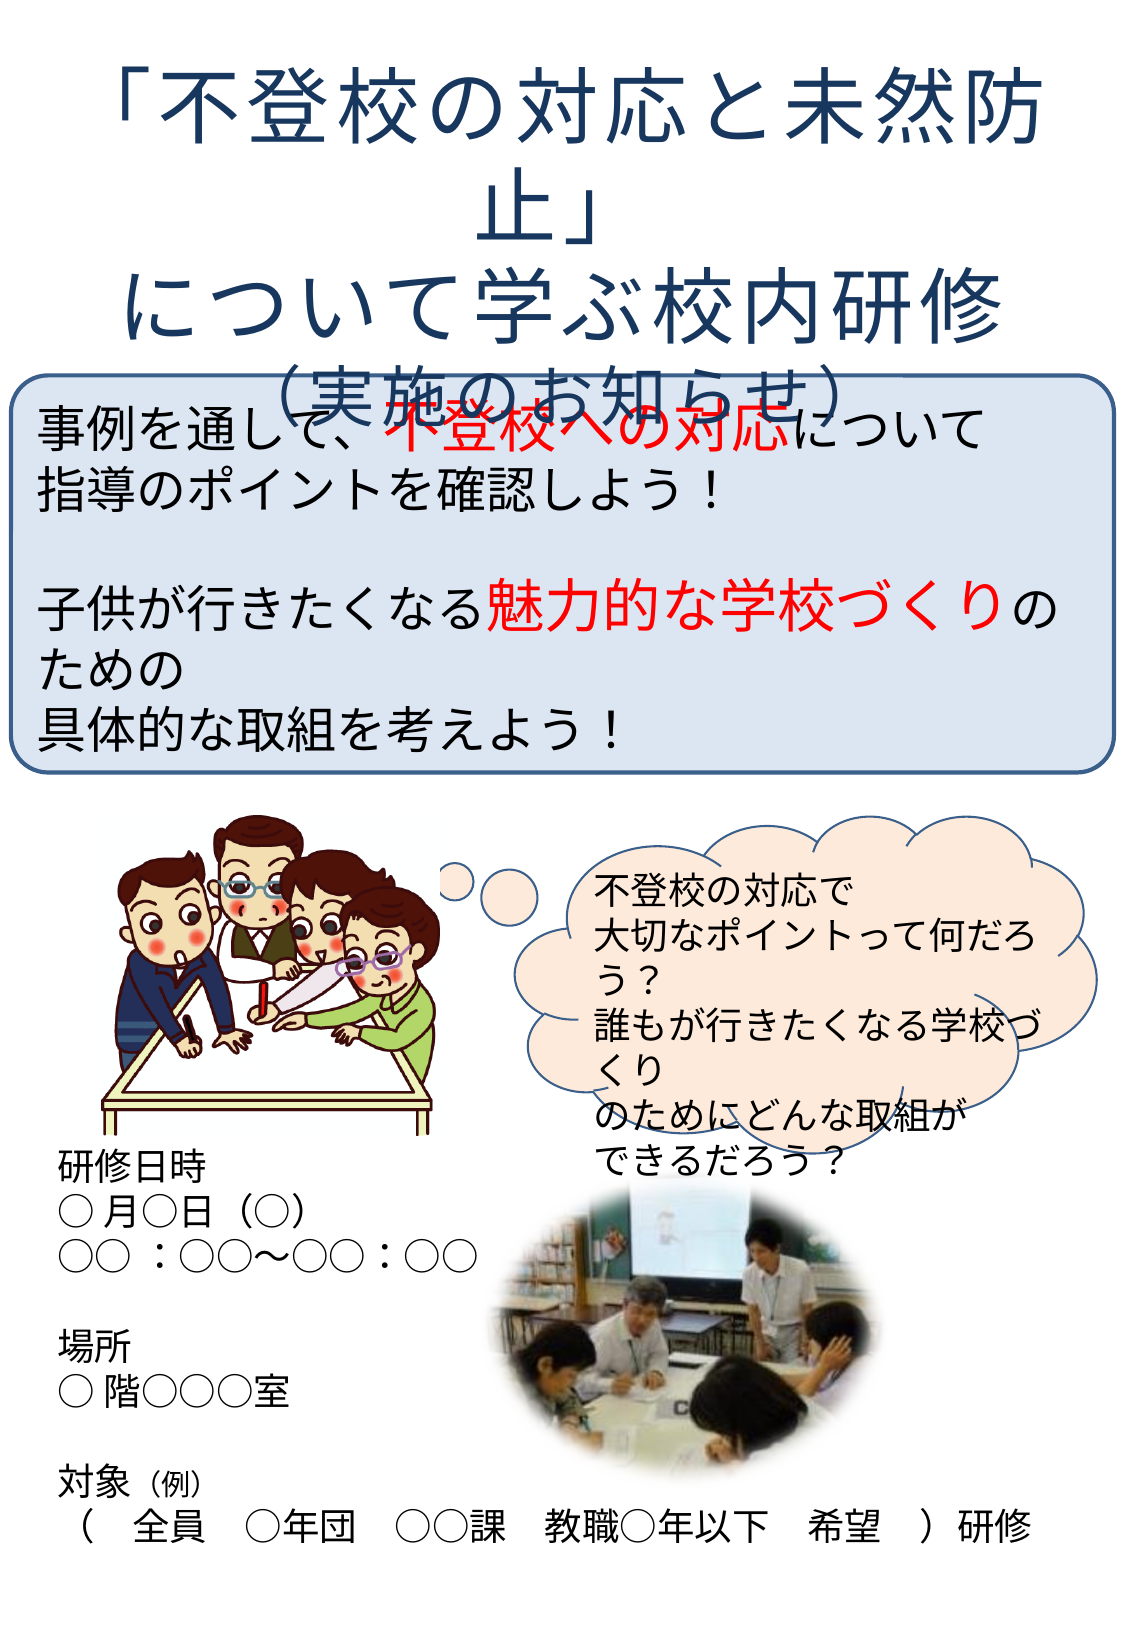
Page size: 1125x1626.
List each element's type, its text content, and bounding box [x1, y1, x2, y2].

picture [479, 1167, 890, 1490]
text_box [1071, 878, 1099, 1033]
text_box [479, 867, 540, 928]
text_box [443, 860, 476, 903]
text_box 事例を通して、不登校への対応について 指導のポイントを確認しよう！ 子供が行きたくなる魅力的な学校づくりのための 具体的な取組を考えよう！ [8, 443, 1117, 775]
text_box 不登校の対応で 大切なポイントって何だろう？ 誰もが行きたくなる学校づくり のためにどんな取組が できるだろう？ [578, 859, 1071, 1190]
picture [101, 815, 440, 1136]
text_box 「不登校の対応と未然防止」 について学ぶ校内研修 （実施のお知らせ） [0, 47, 1123, 443]
text_box [512, 879, 578, 1094]
text_box [601, 814, 1040, 859]
text_box 研修日時 ○月○日（○） ○○：○○～○○：○○ 場所 ○階○○○室 対象（例） （ 全員 ○年団 ○○課 教職○年以下 希望 ）研修 [42, 1135, 1048, 1555]
